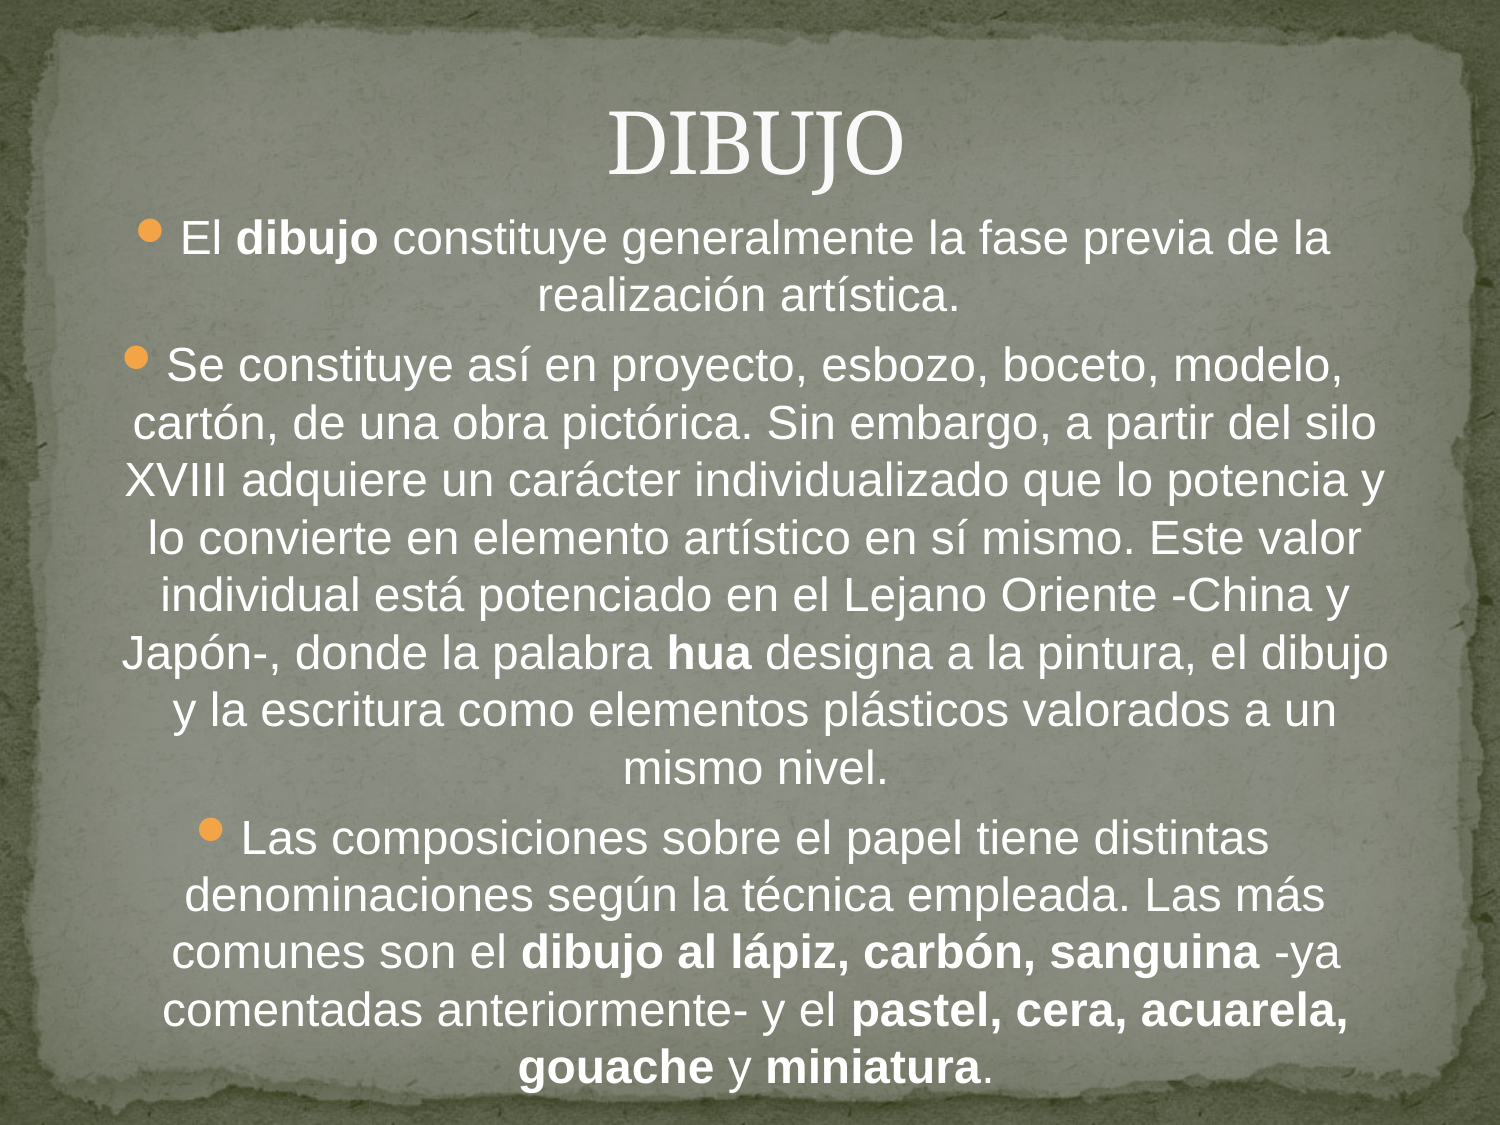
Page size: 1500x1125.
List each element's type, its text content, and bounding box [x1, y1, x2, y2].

list El dibujo constituye generalmente la fase previa de la realización artística. Se constituye así en proyecto, esbozo, boceto, modelo, cartón, de una obra pictórica. Sin embargo, a partir del silo XVIII adquiere un carácter individualizado que lo potencia y lo convierte en elemento artístico en sí mismo. Este valor individual está potenciado en el Lejano Oriente -China y Japón-, donde la palabra hua designa a la pintura, el dibujo y la escritura como elementos plásticos valorados a un mismo nivel. Las composiciones sobre el papel tiene distintas denominaciones según la técnica empleada. Las más comunes son el dibujo al lápiz, carbón, sanguina -ya comentadas anteriormente- y el pastel, cera, acuarela, gouache y miniatura. [58, 199, 1409, 1055]
title DIBUJO [81, 0, 1433, 200]
